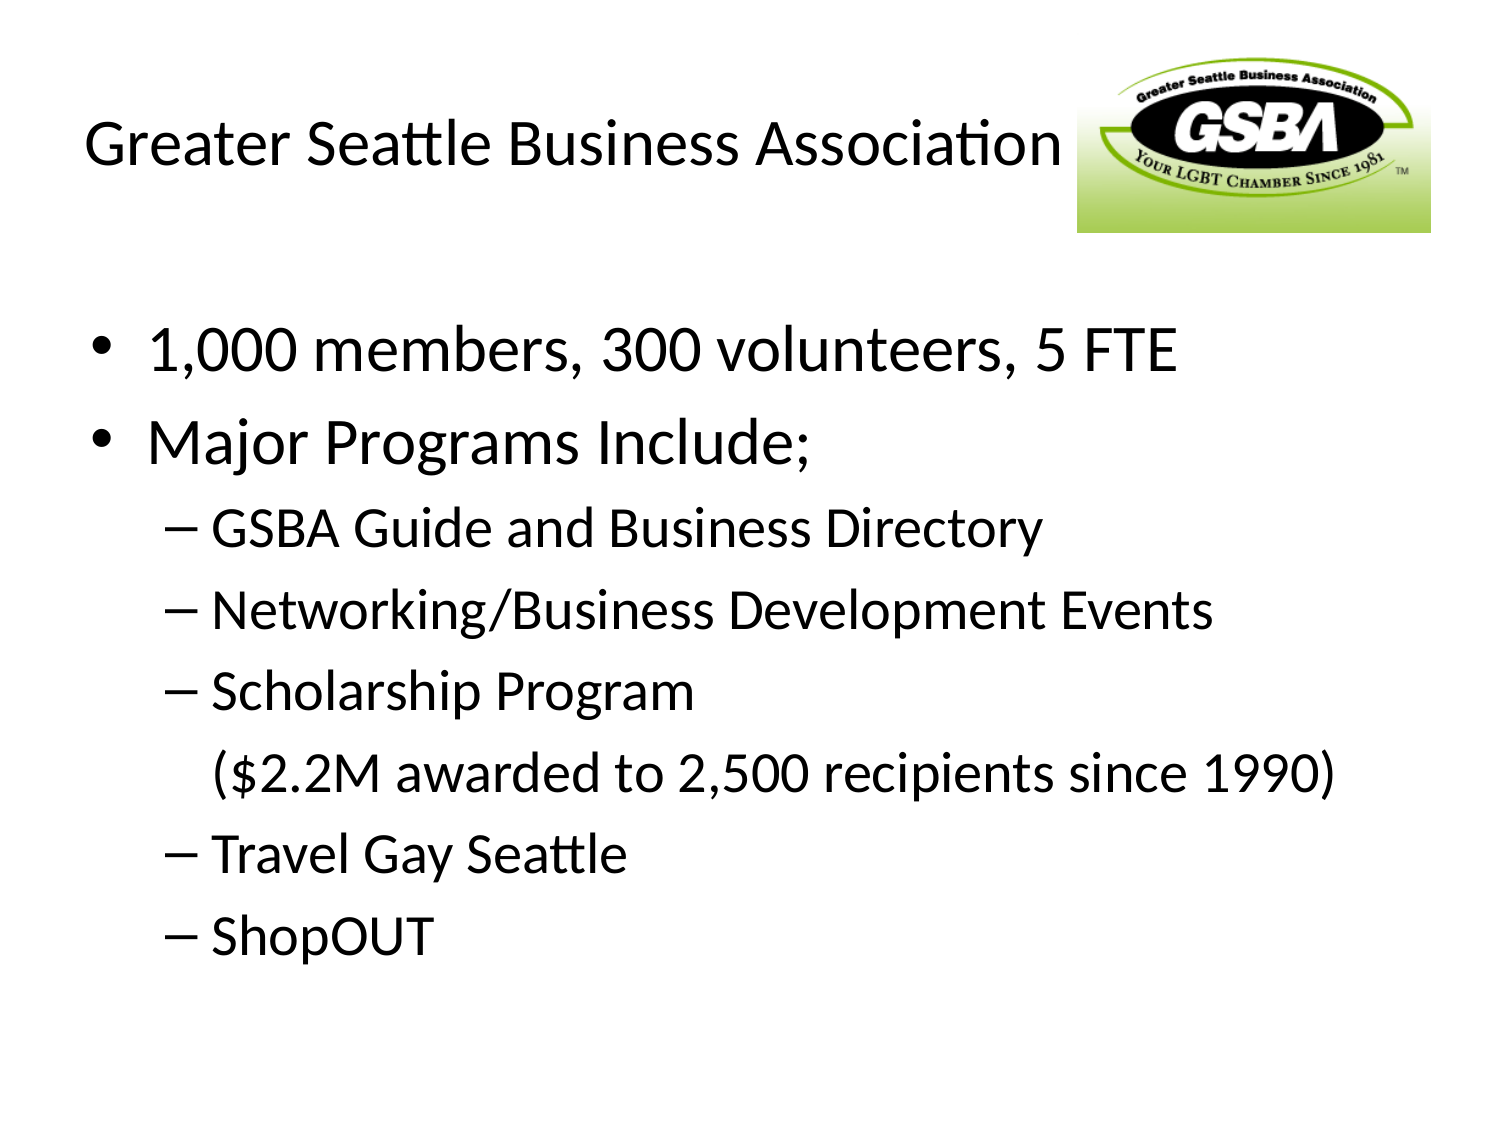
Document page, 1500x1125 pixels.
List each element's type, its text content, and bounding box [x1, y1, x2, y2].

title Greater Seattle Business Association [69, 45, 1072, 233]
list 1,000 members, 300 volunteers, 5 FTE Major Programs Include; GSBA Guide and Business Directory Networking/Business Development Events Scholarship Program ($2.2M awarded to 2,500 recipients since 1990) Travel Gay Seattle ShopOUT [75, 296, 1425, 983]
picture [1077, 32, 1431, 233]
